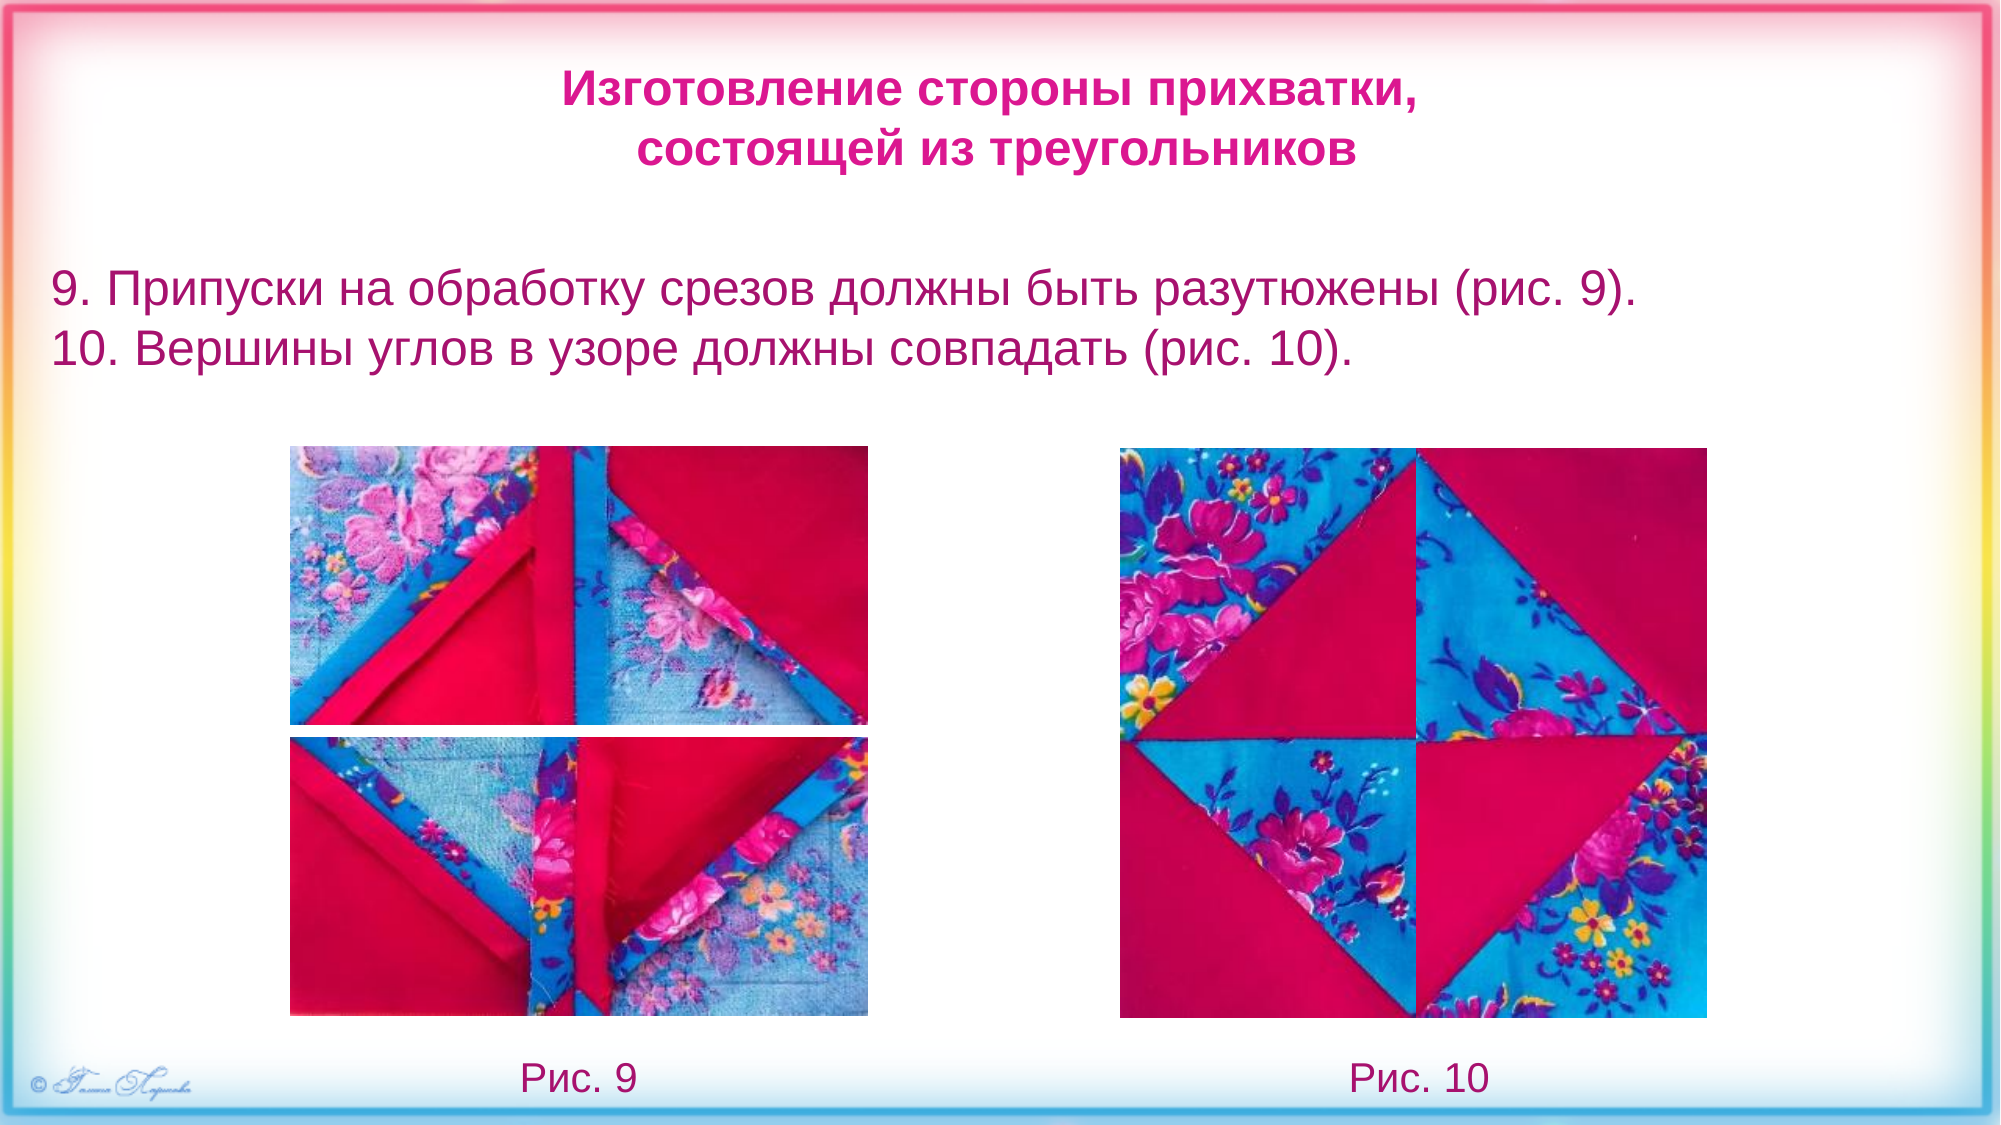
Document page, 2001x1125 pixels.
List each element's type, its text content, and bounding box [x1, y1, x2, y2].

text_box Изготовление стороны прихватки, состоящей из треугольников [10, 48, 1983, 183]
text_box Рис. 10 [1333, 1043, 1506, 1109]
text_box Рис. 9 [504, 1043, 653, 1109]
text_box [1120, 448, 1707, 1018]
text_box 9. Припуски на обработку срезов должны быть разутюжены (рис. 9). 10. Вершины углов в узоре должны совпадать (рис. 10). [35, 247, 1988, 383]
picture [0, 0, 2001, 1125]
